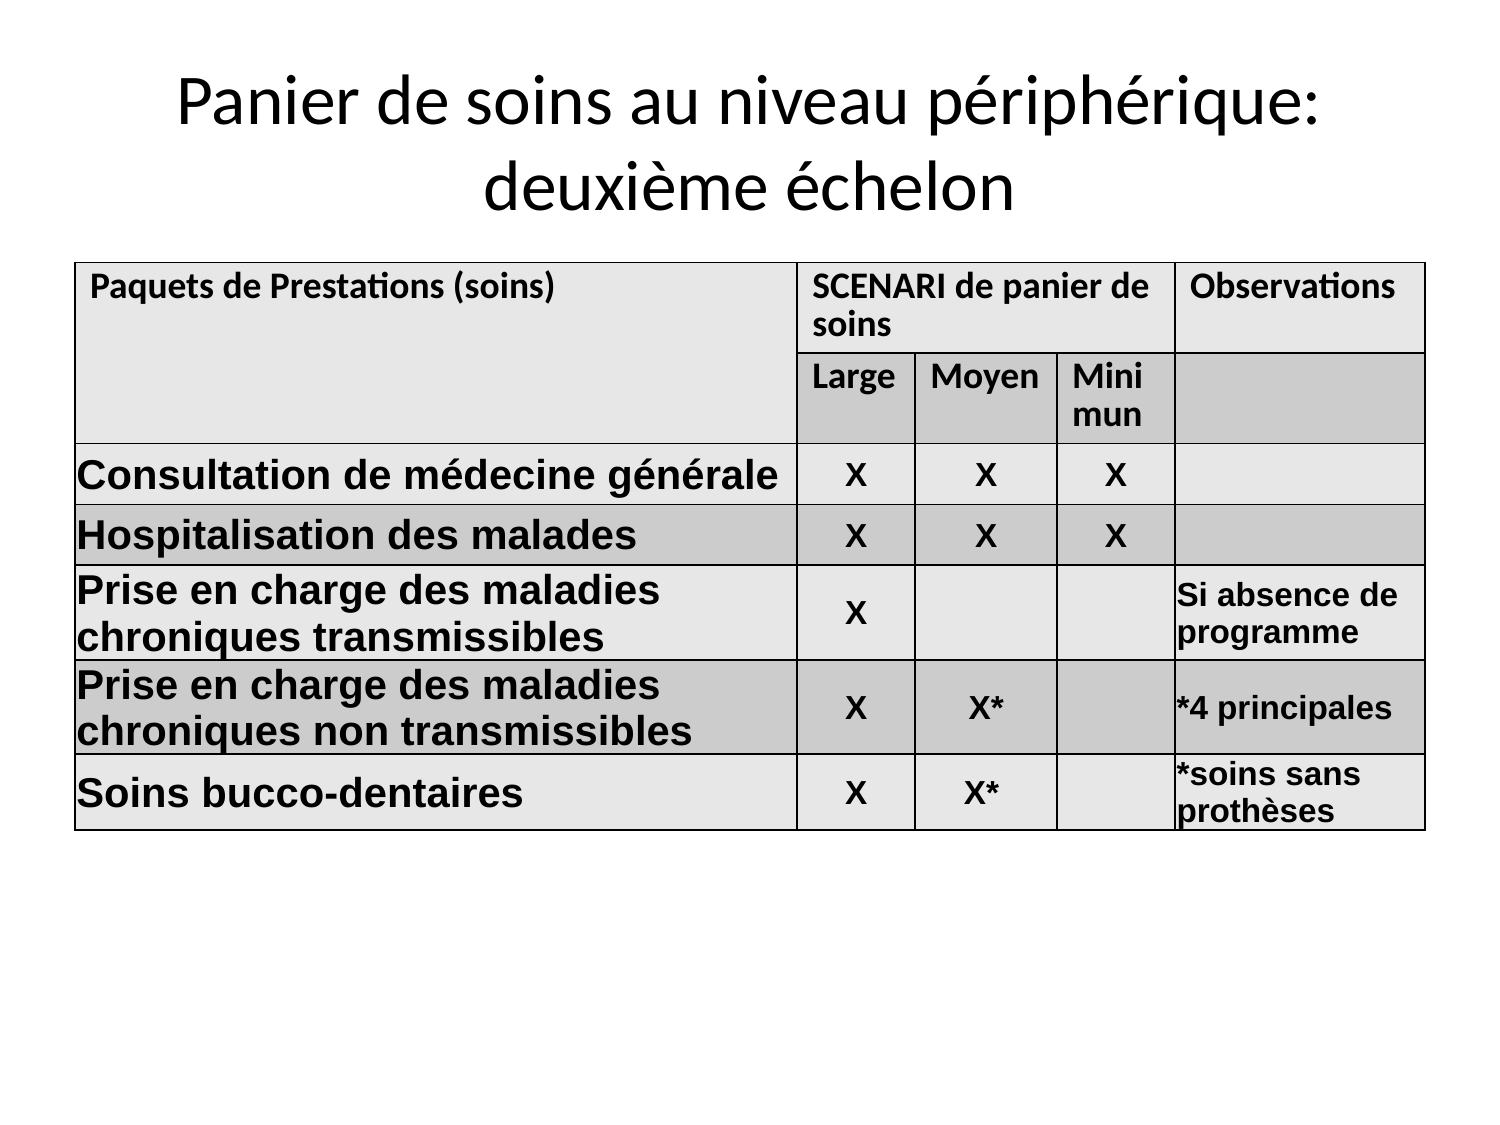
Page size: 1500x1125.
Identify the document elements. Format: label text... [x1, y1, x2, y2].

table_cell X [798, 505, 914, 564]
title Panier de soins au niveau périphérique: deuxième échelon [75, 45, 1425, 233]
table_cell X* [916, 755, 1056, 829]
table_cell [916, 566, 1056, 659]
table_cell [1058, 566, 1174, 659]
table_cell Large [798, 354, 914, 443]
table_cell [1176, 505, 1424, 564]
table_cell X [798, 661, 914, 753]
table_cell Si absence de programme [1176, 566, 1424, 659]
table_cell X [916, 444, 1056, 504]
table_cell Moyen [916, 354, 1056, 443]
table_cell *soins sans prothèses [1176, 755, 1424, 829]
table_header SCENARI de panier de soins [798, 263, 1174, 352]
table_cell Soins bucco-dentaires [76, 755, 796, 829]
table_cell X [798, 566, 914, 659]
table_cell [1058, 755, 1174, 829]
table_cell [1176, 444, 1424, 504]
table_cell X [1058, 444, 1174, 504]
table_cell X [1058, 505, 1174, 564]
table_cell X [798, 444, 914, 504]
table_cell [1176, 354, 1424, 443]
table_cell Prise en charge des maladies chroniques non transmissibles [76, 661, 796, 753]
table_cell Consultation de médecine générale [76, 444, 796, 504]
table_cell Hospitalisation des malades [76, 505, 796, 564]
table_header Observations [1176, 263, 1424, 352]
table_cell Minimun [1058, 354, 1174, 443]
table_cell [1058, 661, 1174, 753]
table_cell X* [916, 661, 1056, 753]
table_cell X [916, 505, 1056, 564]
table_cell X [798, 755, 914, 829]
table_cell *4 principales [1176, 661, 1424, 753]
table_header Paquets de Prestations (soins) [76, 263, 796, 443]
table_cell Prise en charge des maladies chroniques transmissibles [76, 566, 796, 659]
